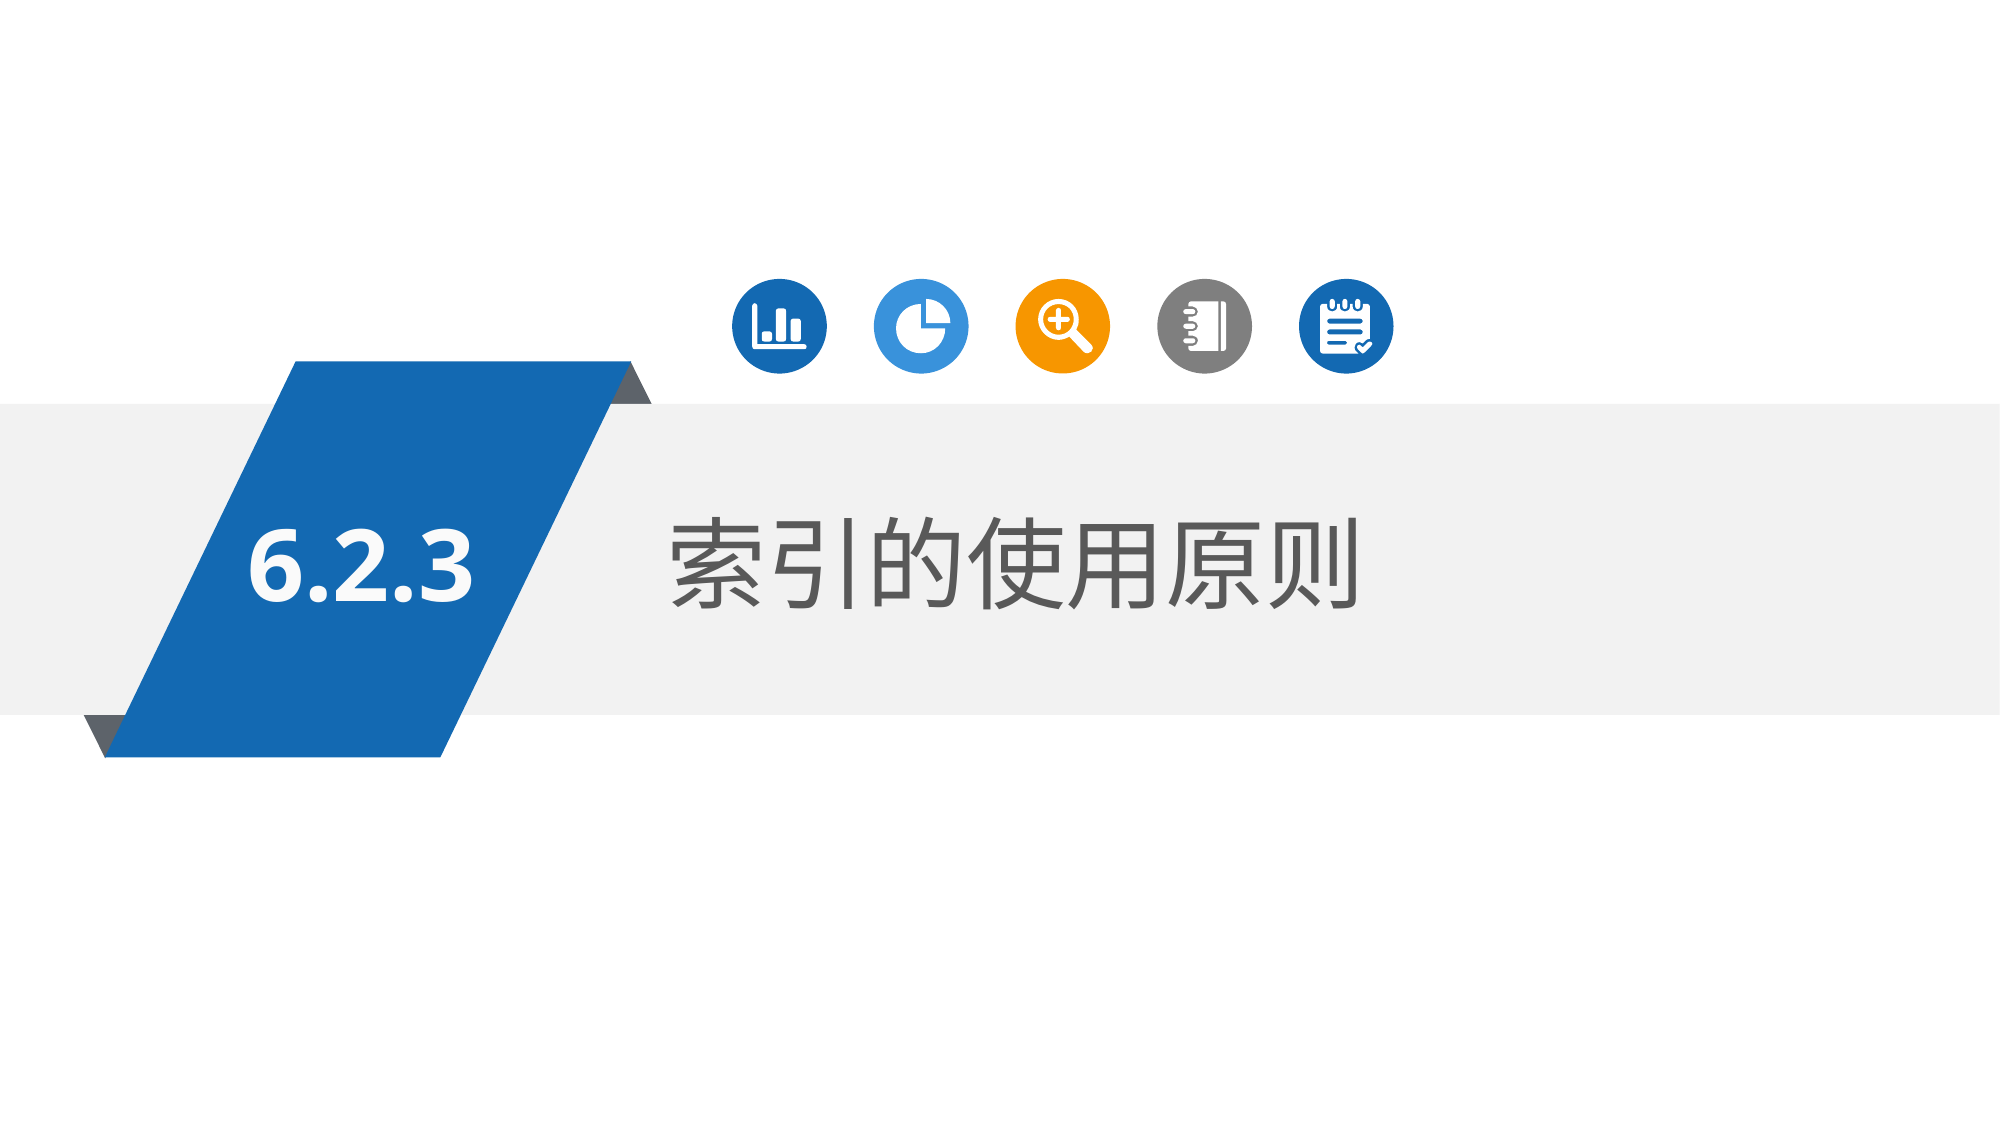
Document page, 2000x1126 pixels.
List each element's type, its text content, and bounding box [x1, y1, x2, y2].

text_box 索引的使用原则 [651, 494, 1612, 630]
text_box 6.2.3 [232, 494, 517, 630]
